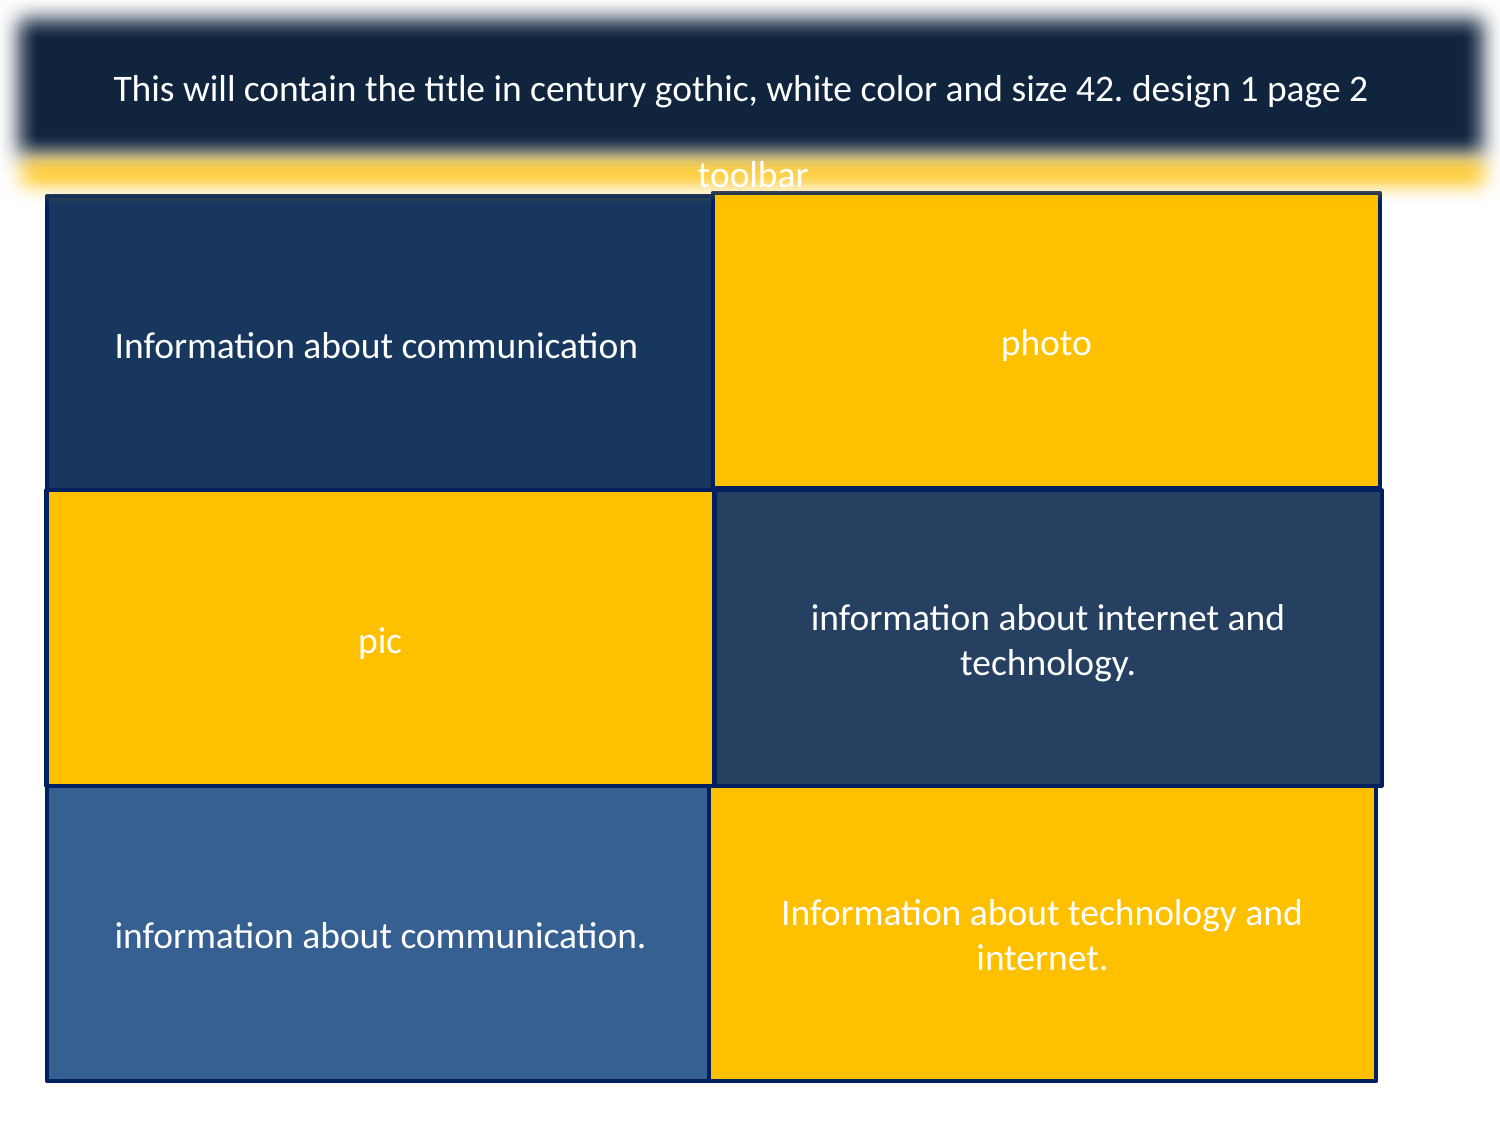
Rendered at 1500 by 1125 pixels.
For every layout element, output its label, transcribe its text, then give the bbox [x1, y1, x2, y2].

text_box Information about communication [45, 201, 711, 488]
text_box Information about technology and internet. [707, 784, 1378, 1083]
text_box information about communication. [45, 788, 707, 1083]
text_box pic [44, 488, 716, 788]
text_box This will contain the title in century gothic, white color and size 42. design 1 page 2 [34, 34, 1468, 140]
text_box pic [711, 191, 1382, 197]
text_box pic [29, 30, 1472, 145]
text_box information about internet and technology. [716, 488, 1384, 788]
text_box pic [45, 195, 711, 200]
text_box photo [711, 197, 1382, 490]
